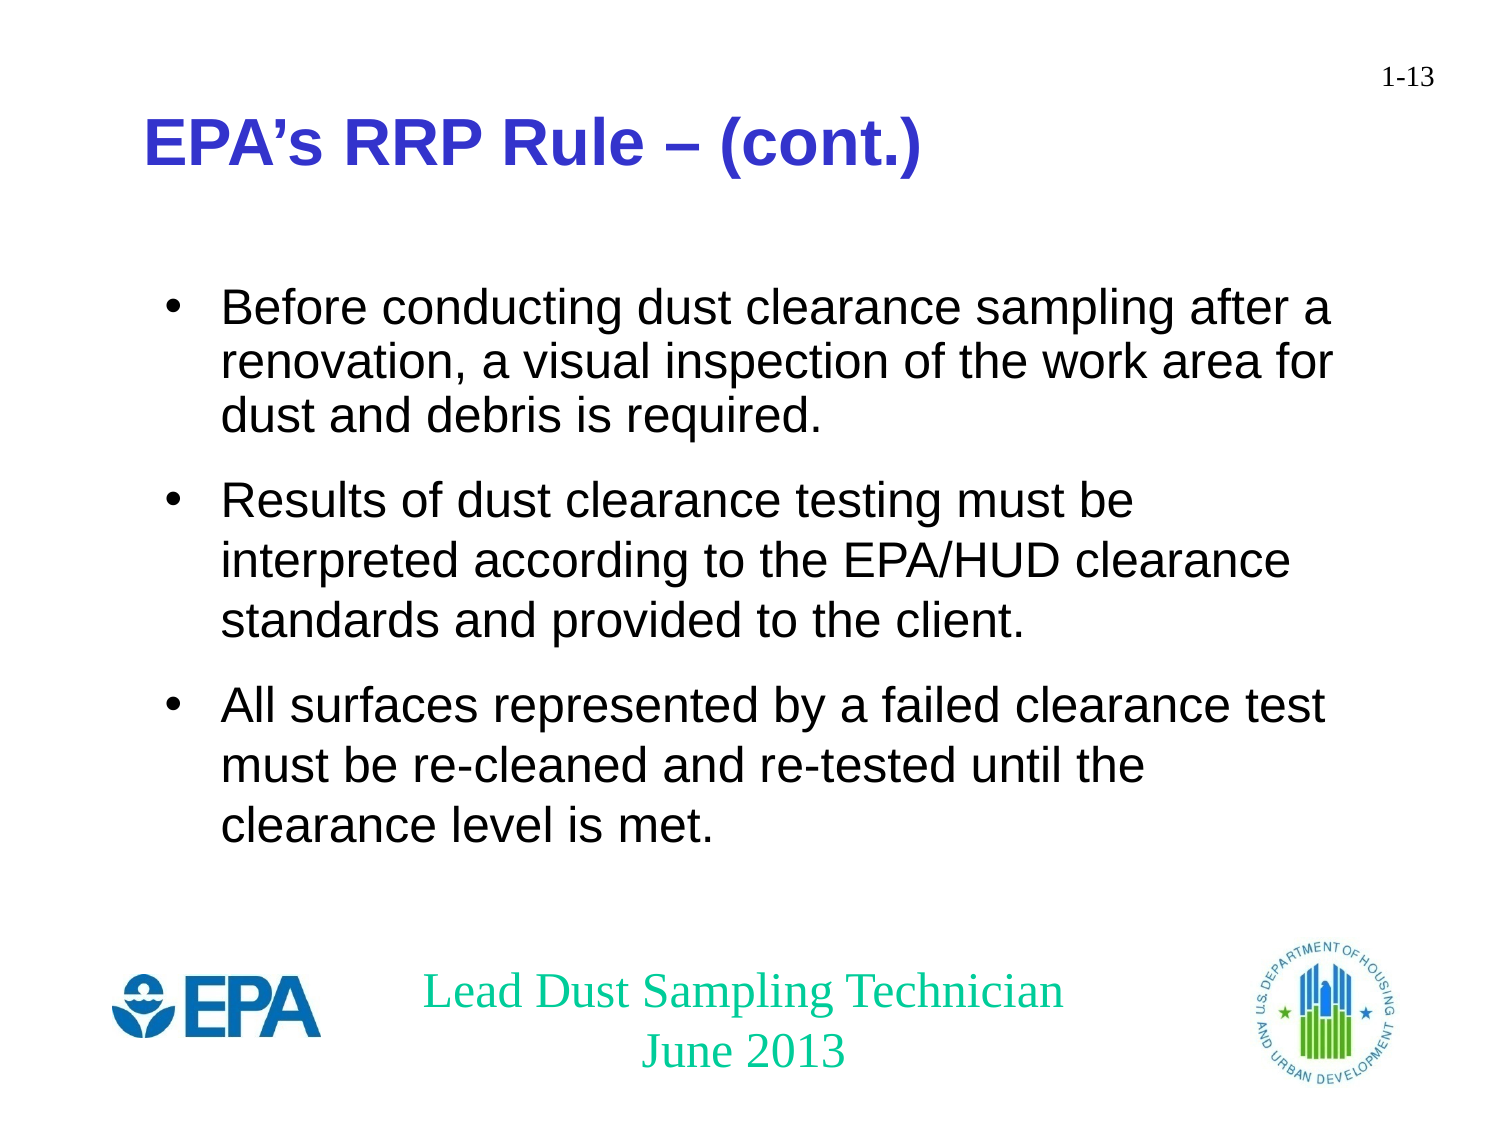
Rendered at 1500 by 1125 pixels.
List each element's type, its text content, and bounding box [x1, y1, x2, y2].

text_box Before conducting dust clearance sampling after a renovation, a visual inspection of the work area for dust and debris is required. Results of dust clearance testing must be interpreted according to the EPA/HUD clearance standards and provided to the client. All surfaces represented by a failed clearance test must be re-cleaned and re-tested until the clearance level is met. [149, 273, 1369, 874]
picture [112, 974, 321, 1038]
picture [1250, 937, 1400, 1088]
title EPA’s RRP Rule – (cont.) [128, 45, 1479, 233]
